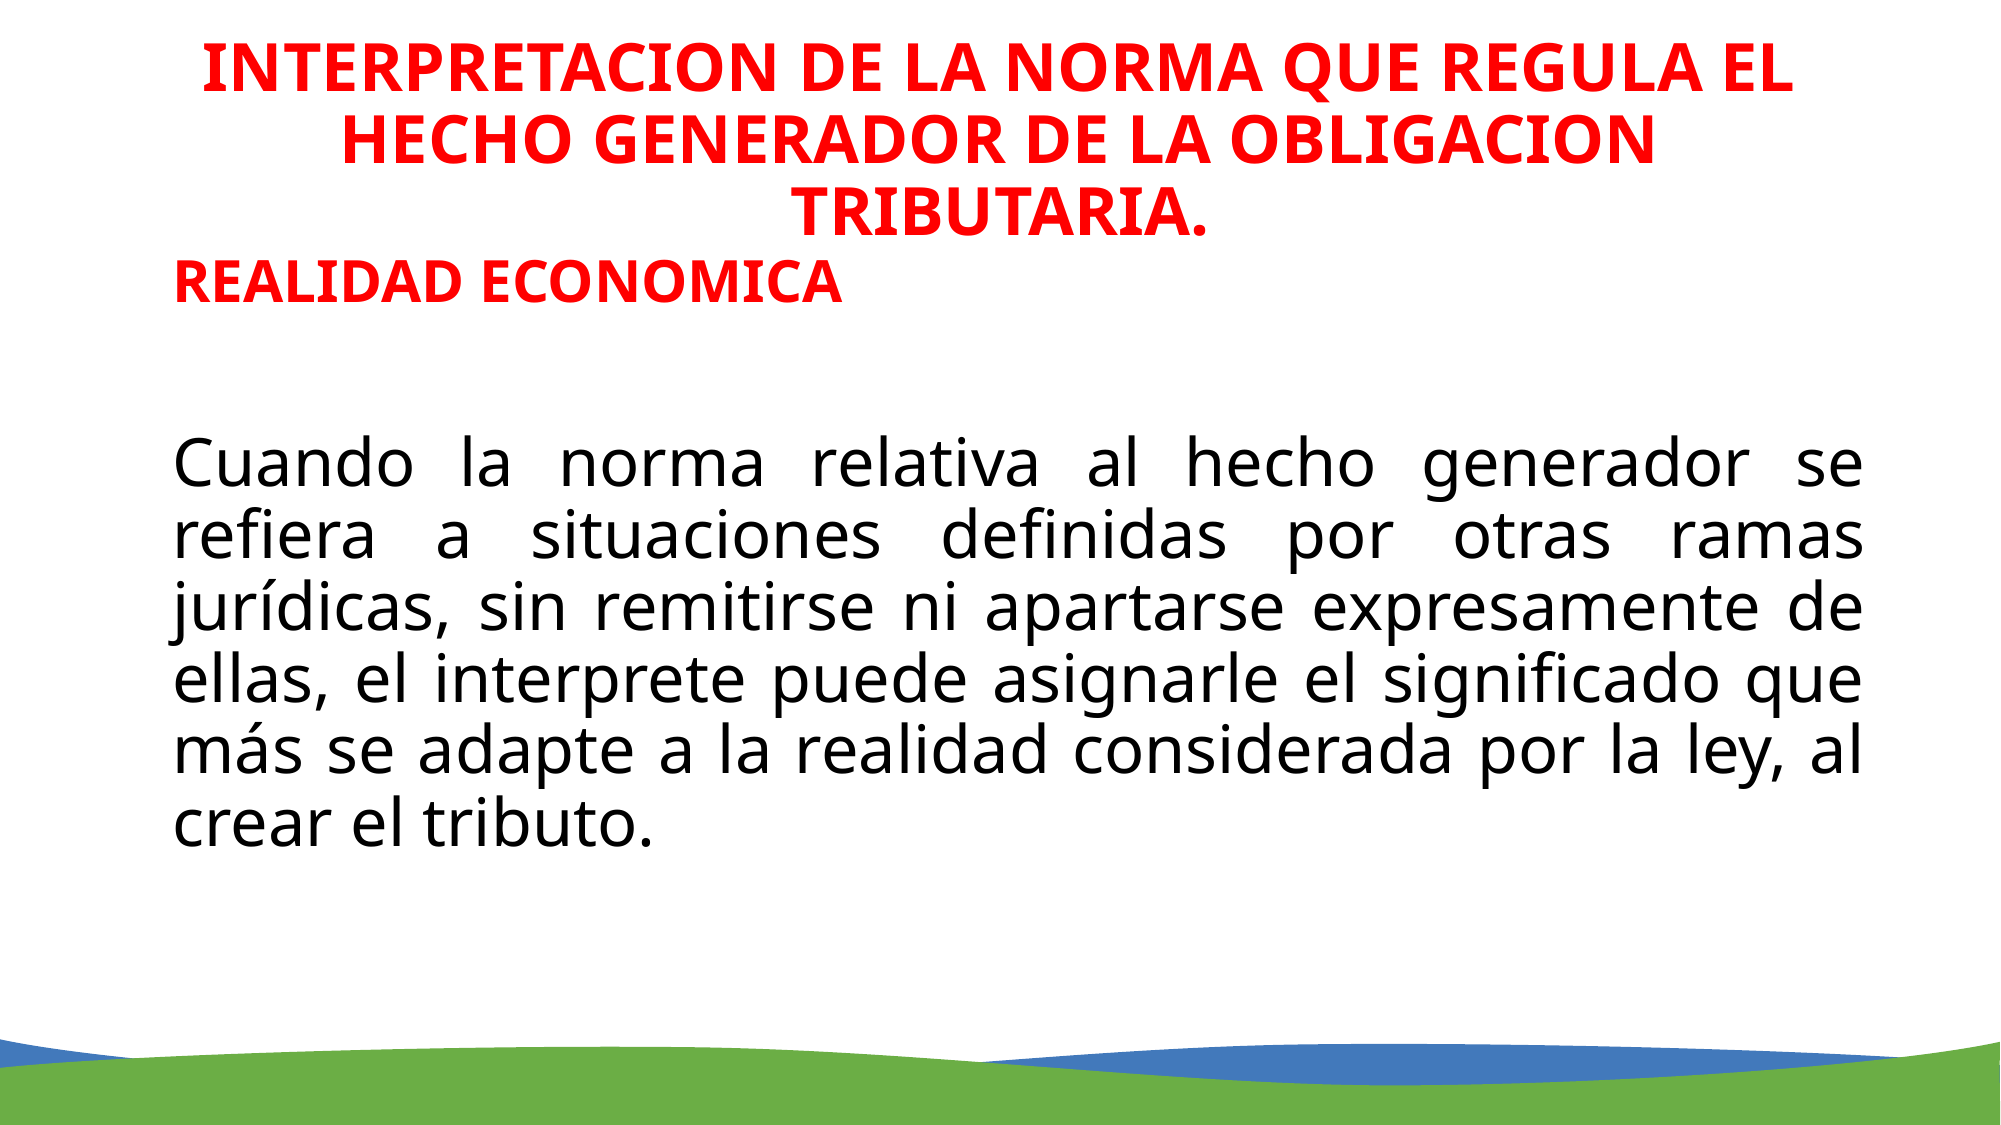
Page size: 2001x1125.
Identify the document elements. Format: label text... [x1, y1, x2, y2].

list REALIDAD ECONOMICA Cuando la norma relativa al hecho generador se refiera a situaciones definidas por otras ramas jurídicas, sin remitirse ni apartarse expresamente de ellas, el interprete puede asignarle el significado que más se adapte a la realidad considerada por la ley, al crear el tributo. [157, 244, 1883, 1021]
title INTERPRETACION DE LA NORMA QUE REGULA EL HECHO GENERADOR DE LA OBLIGACION TRIBUTARIA. [137, 39, 1863, 245]
